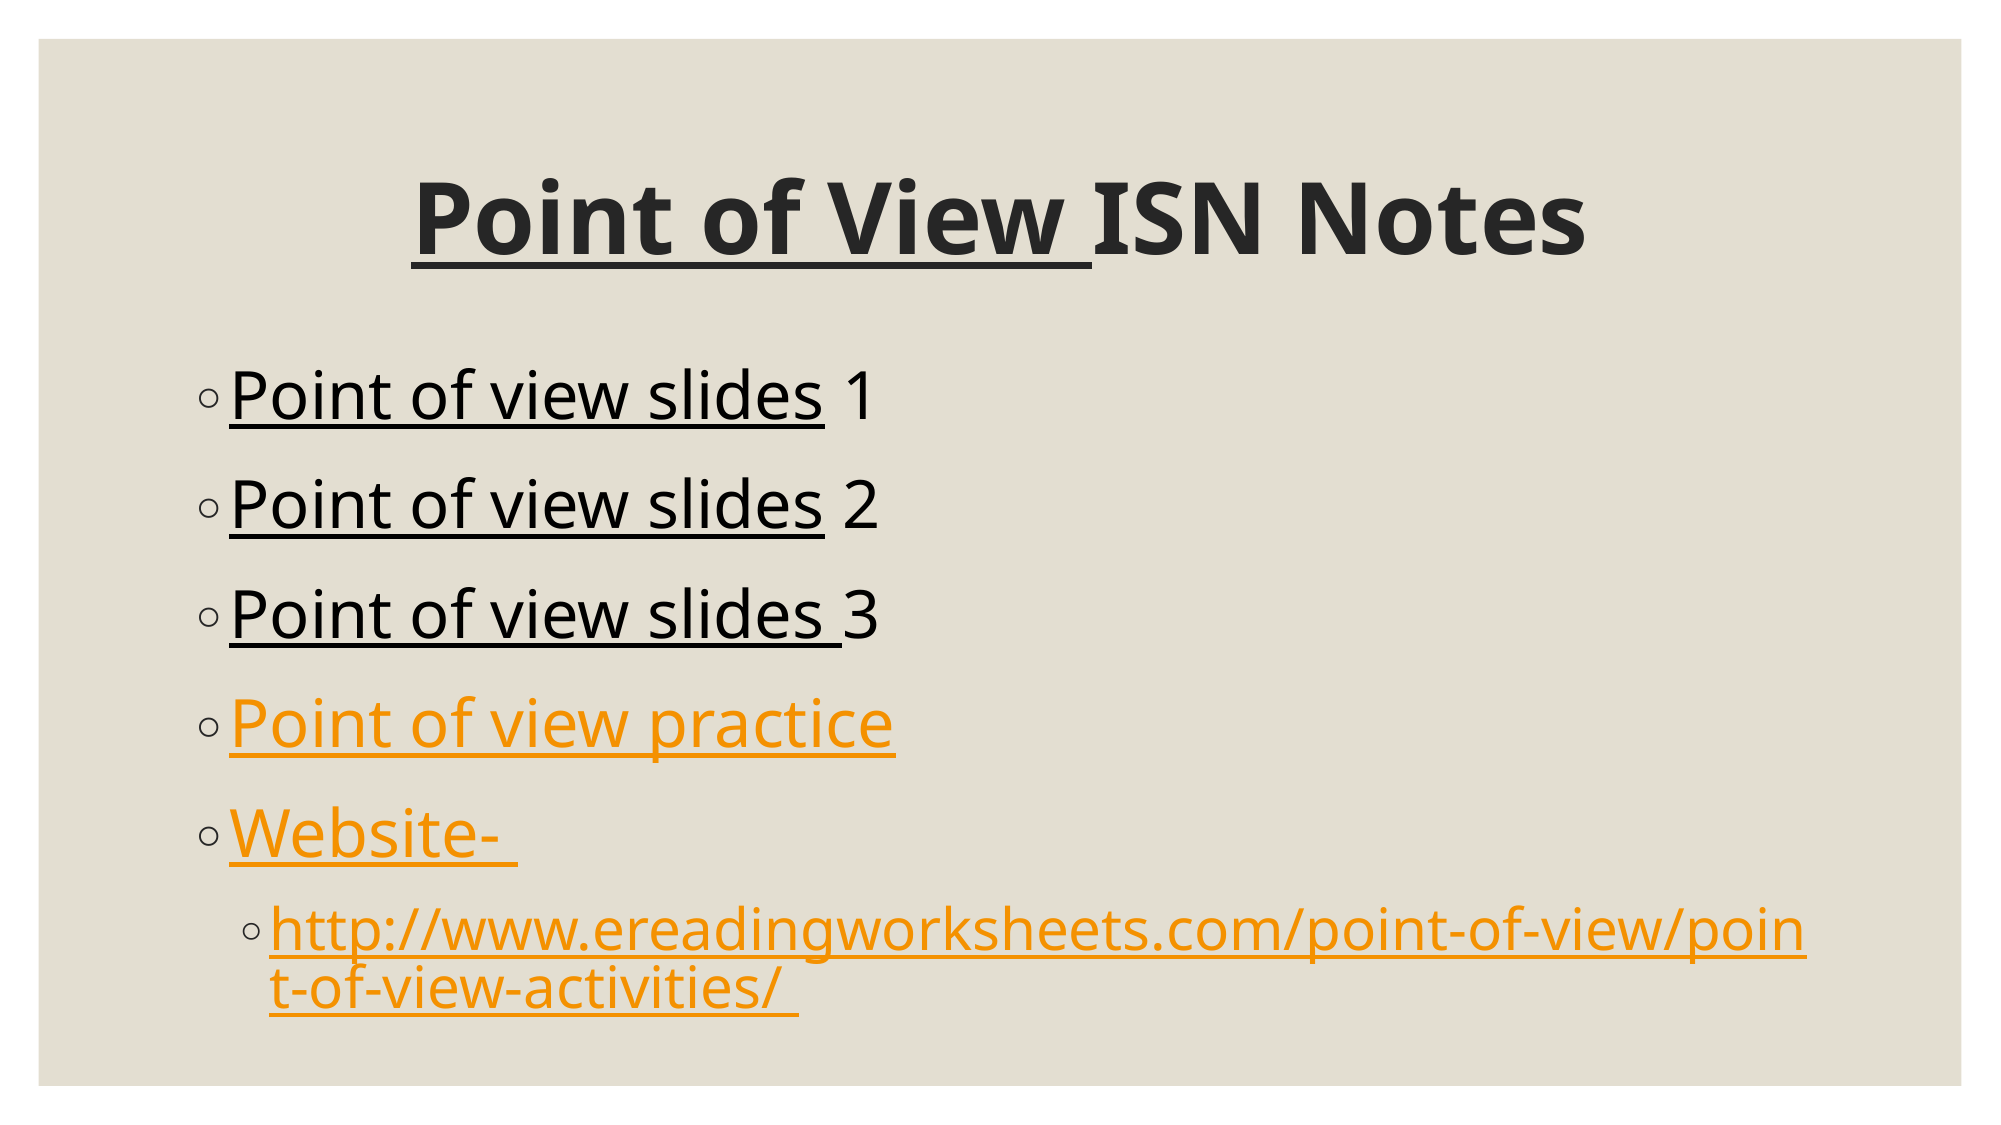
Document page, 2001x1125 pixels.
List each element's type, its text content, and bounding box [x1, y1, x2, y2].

title Point of View ISN Notes [174, 105, 1825, 331]
list Point of view slides 1 Point of view slides 2 Point of view slides 3 Point of view practice Website- http://www.ereadingworksheets.com/point-of-view/point-of-view-activities/ [174, 345, 1825, 990]
